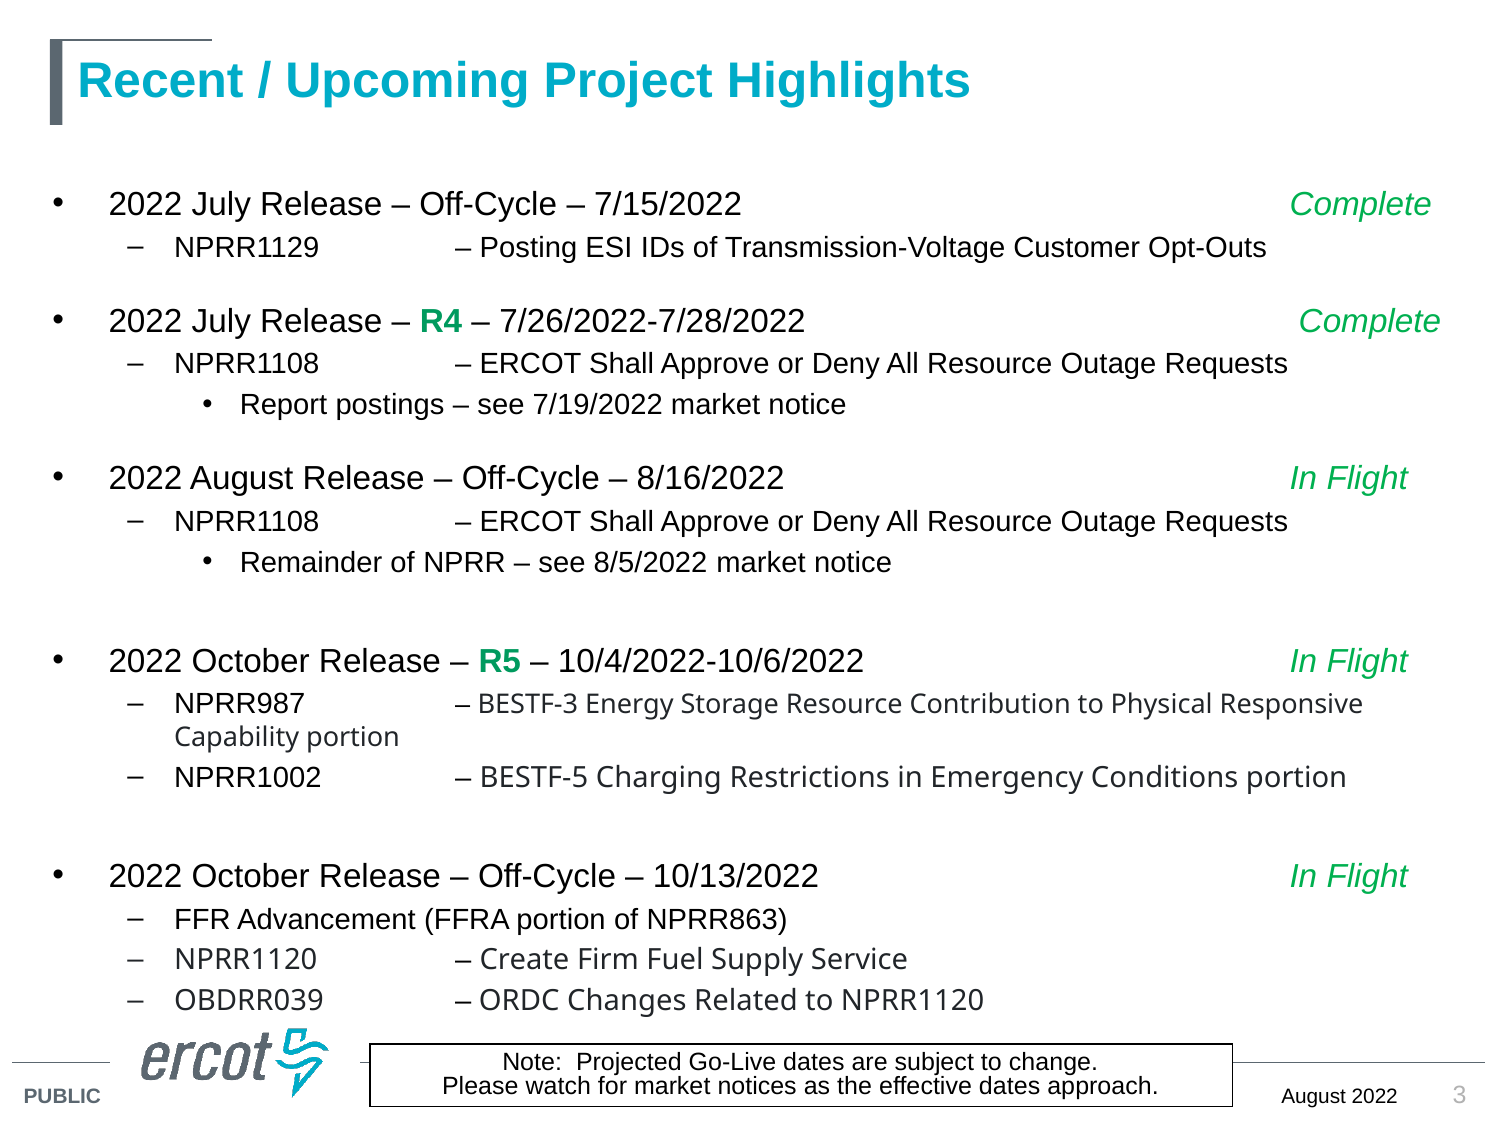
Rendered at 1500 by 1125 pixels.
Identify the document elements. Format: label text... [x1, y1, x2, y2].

title Recent / Upcoming Project Highlights [62, 39, 1038, 118]
text_box Note: Projected Go-Live dates are subject to change. Please watch for market notices as the effective dates approach. [369, 1043, 1233, 1107]
picture [137, 1024, 332, 1100]
slide_number 3 [1437, 1076, 1475, 1112]
list 2022 July Release – Off-Cycle – 7/15/2022 Complete NPRR1129 – Posting ESI IDs of Transmission-Voltage Customer Opt-Outs 2022 July Release – R4 – 7/26/2022-7/28/2022 Complete NPRR1108 – ERCOT Shall Approve or Deny All Resource Outage Requests Report postings – see 7/19/2022 market notice 2022 August Release – Off-Cycle – 8/16/2022 In Flight NPRR1108 – ERCOT Shall Approve or Deny All Resource Outage Requests Remainder of NPRR – see 8/5/2022 market notice 2022 October Release – R5 – 10/4/2022-10/6/2022 In Flight NPRR987 – BESTF-3 Energy Storage Resource Contribution to Physical Responsive Capability portion NPRR1002 – BESTF-5 Charging Restrictions in Emergency Conditions portion 2022 October Release – Off-Cycle – 10/13/2022 In Flight FFR Advancement (FFRA portion of NPRR863) NPRR1120 – Create Firm Fuel Supply Service OBDRR039 – ORDC Changes Related to NPRR1120 [37, 174, 1463, 988]
